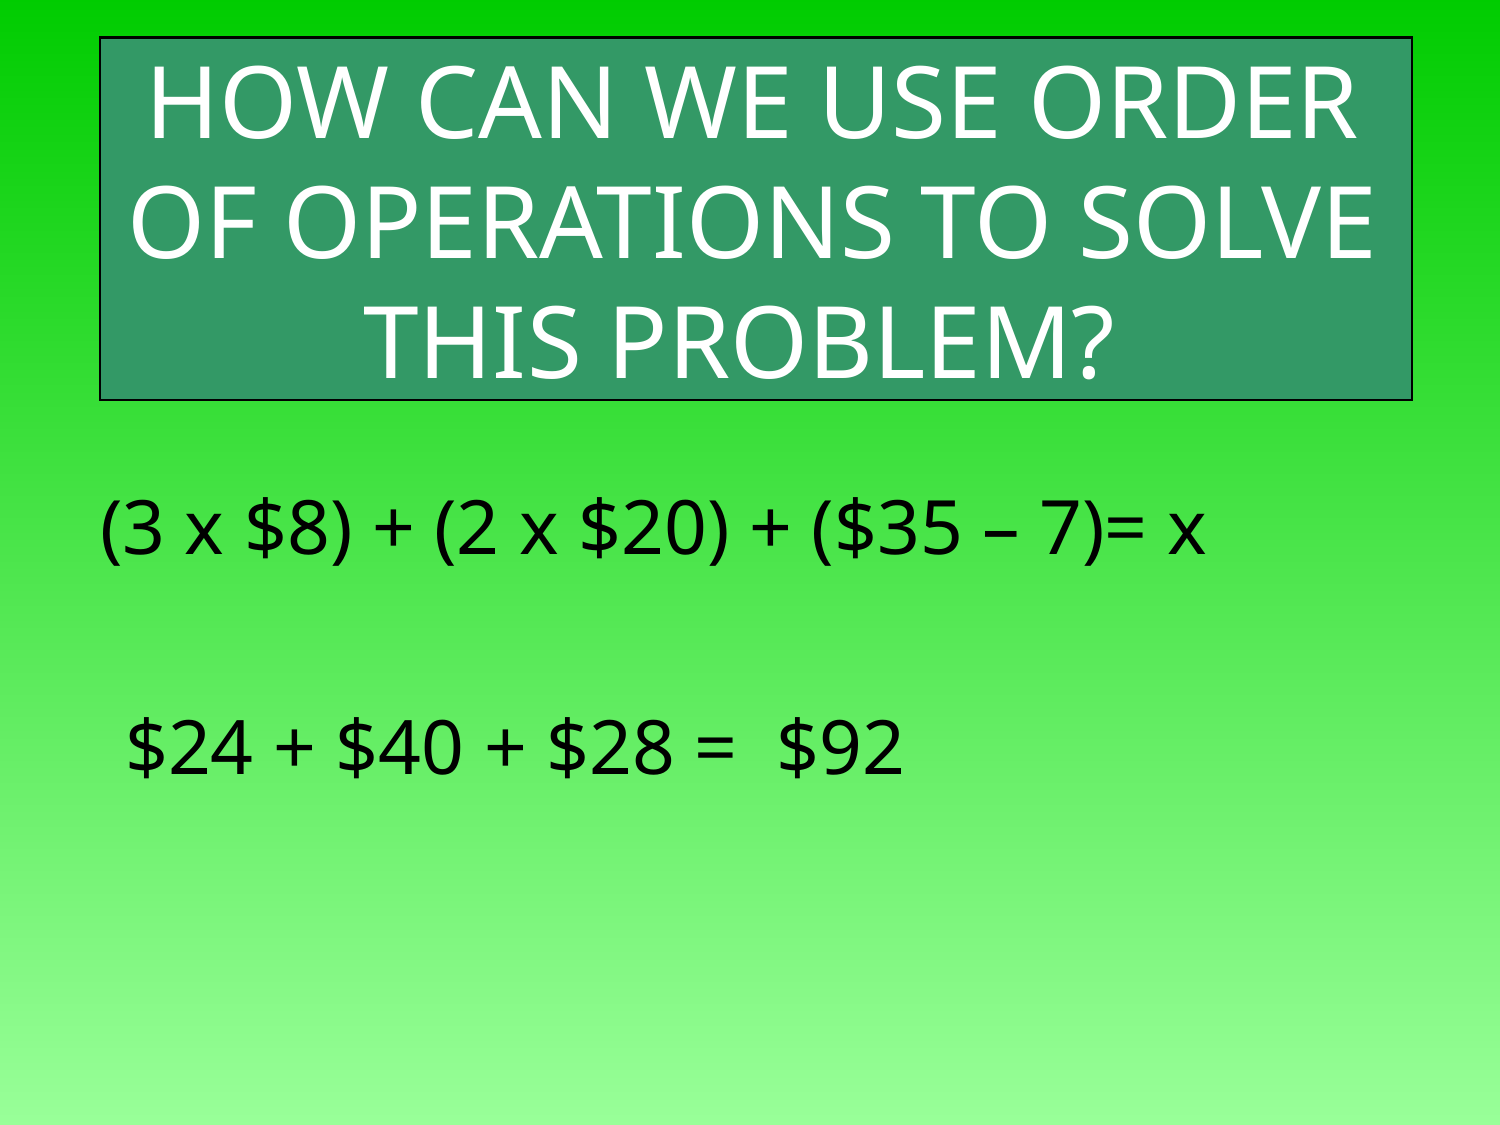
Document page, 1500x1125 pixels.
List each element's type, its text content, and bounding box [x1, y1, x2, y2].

text_box (3 x $8) + (2 x $20) + ($35 – 7)= x [93, 479, 1500, 582]
title HOW CAN WE USE ORDER OF OPERATIONS TO SOLVE THIS PROBLEM? [99, 37, 1413, 400]
text_box $24 + $40 + $28 = $92 [118, 699, 1500, 1125]
